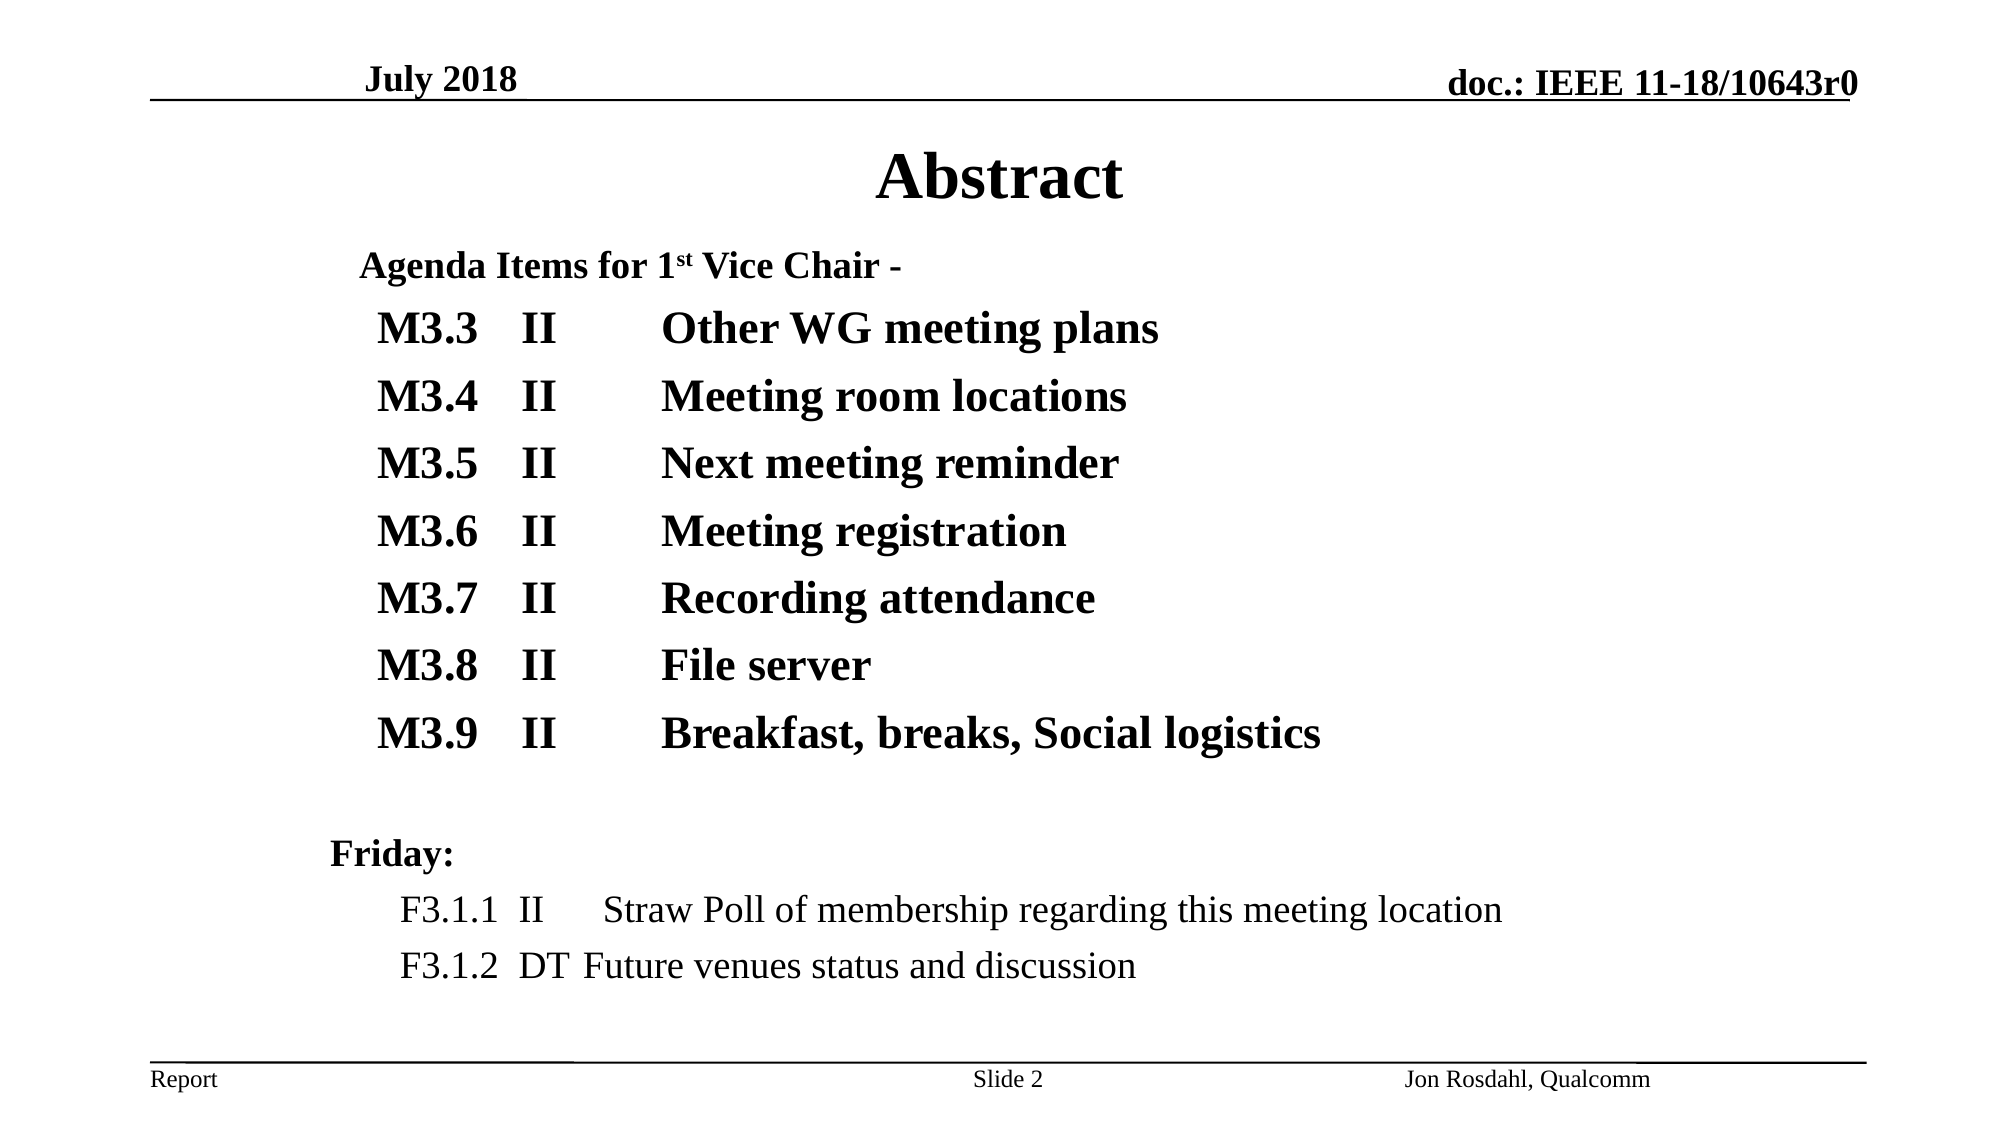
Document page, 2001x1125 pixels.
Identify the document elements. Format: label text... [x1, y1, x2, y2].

title Abstract [362, 112, 1638, 231]
list Agenda Items for 1st Vice Chair - M3.3 II Other WG meeting plans M3.4 II Meeting room locations M3.5 II Next meeting reminder M3.6 II Meeting registration M3.7 II Recording attendance M3.8 II File server M3.9 II Breakfast, breaks, Social logistics Friday: F3.1.1 II Straw Poll of membership regarding this meeting location F3.1.2 DT Future venues status and discussion [314, 231, 1698, 1001]
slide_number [364, 54, 790, 100]
slide_number Slide 2 [950, 1061, 1067, 1123]
footer Jon Rosdahl, Qualcomm [1152, 1061, 1652, 1093]
